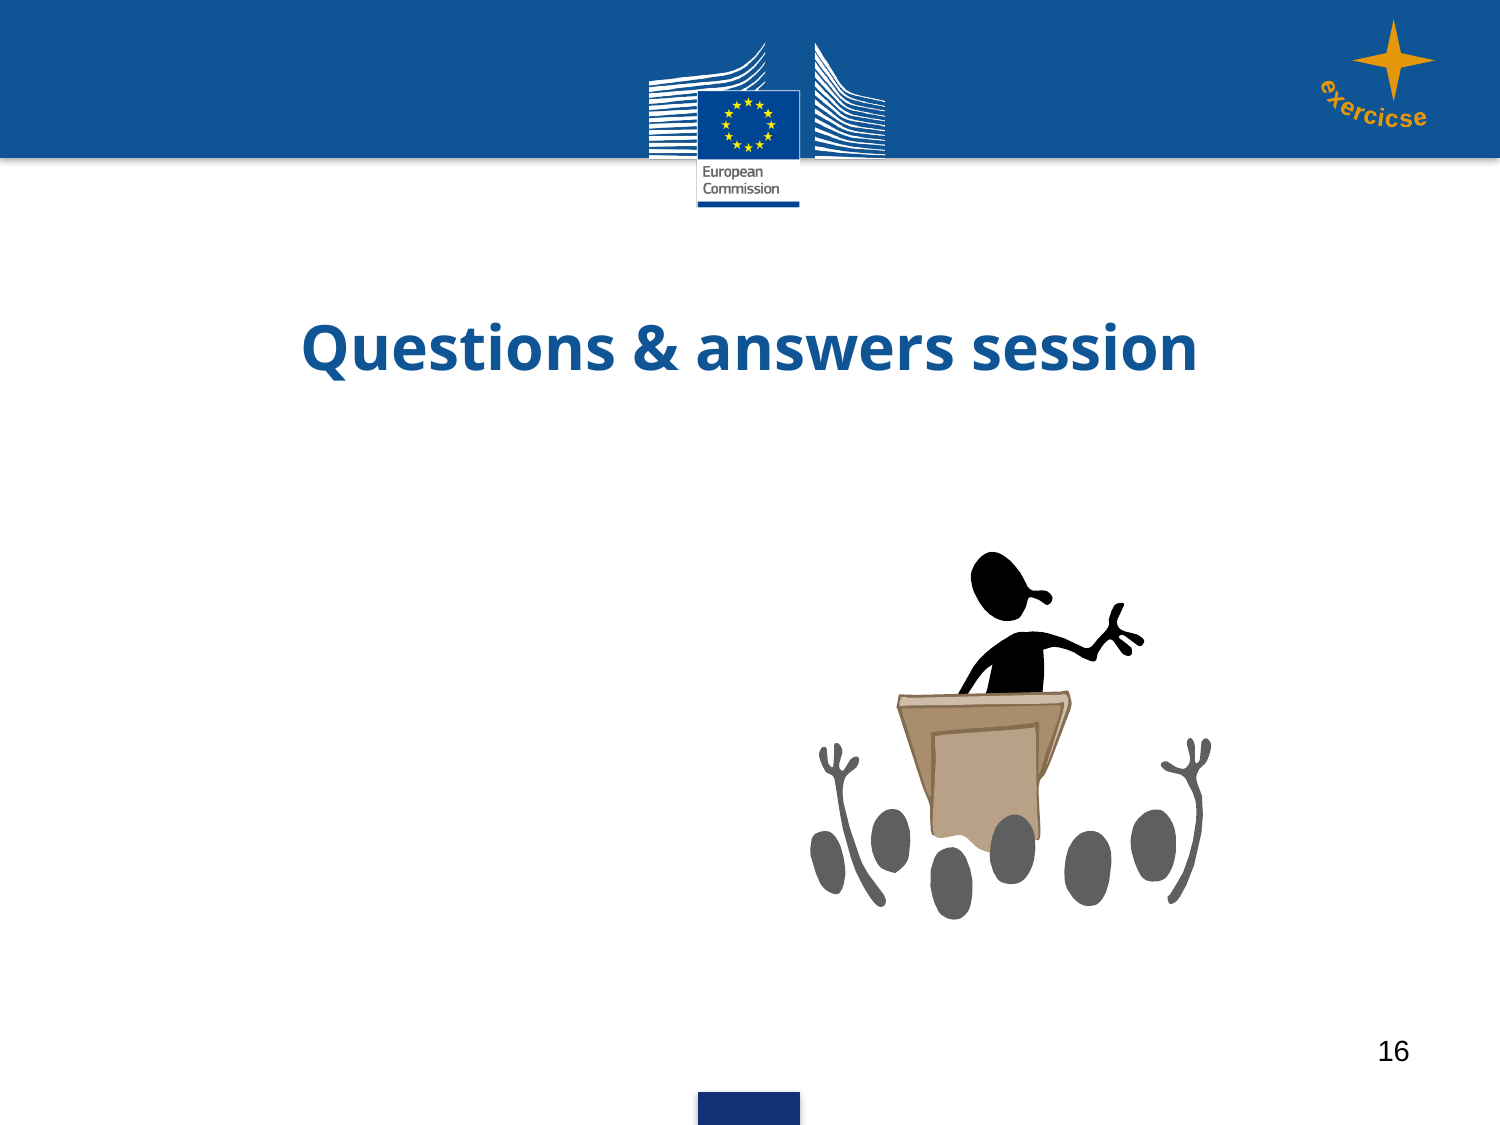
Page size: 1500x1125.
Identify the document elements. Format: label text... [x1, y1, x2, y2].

picture [808, 550, 1213, 922]
slide_number 16 [1074, 1024, 1426, 1103]
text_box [1328, 18, 1471, 119]
title Questions & answers session [0, 269, 1500, 421]
picture [649, 42, 885, 208]
